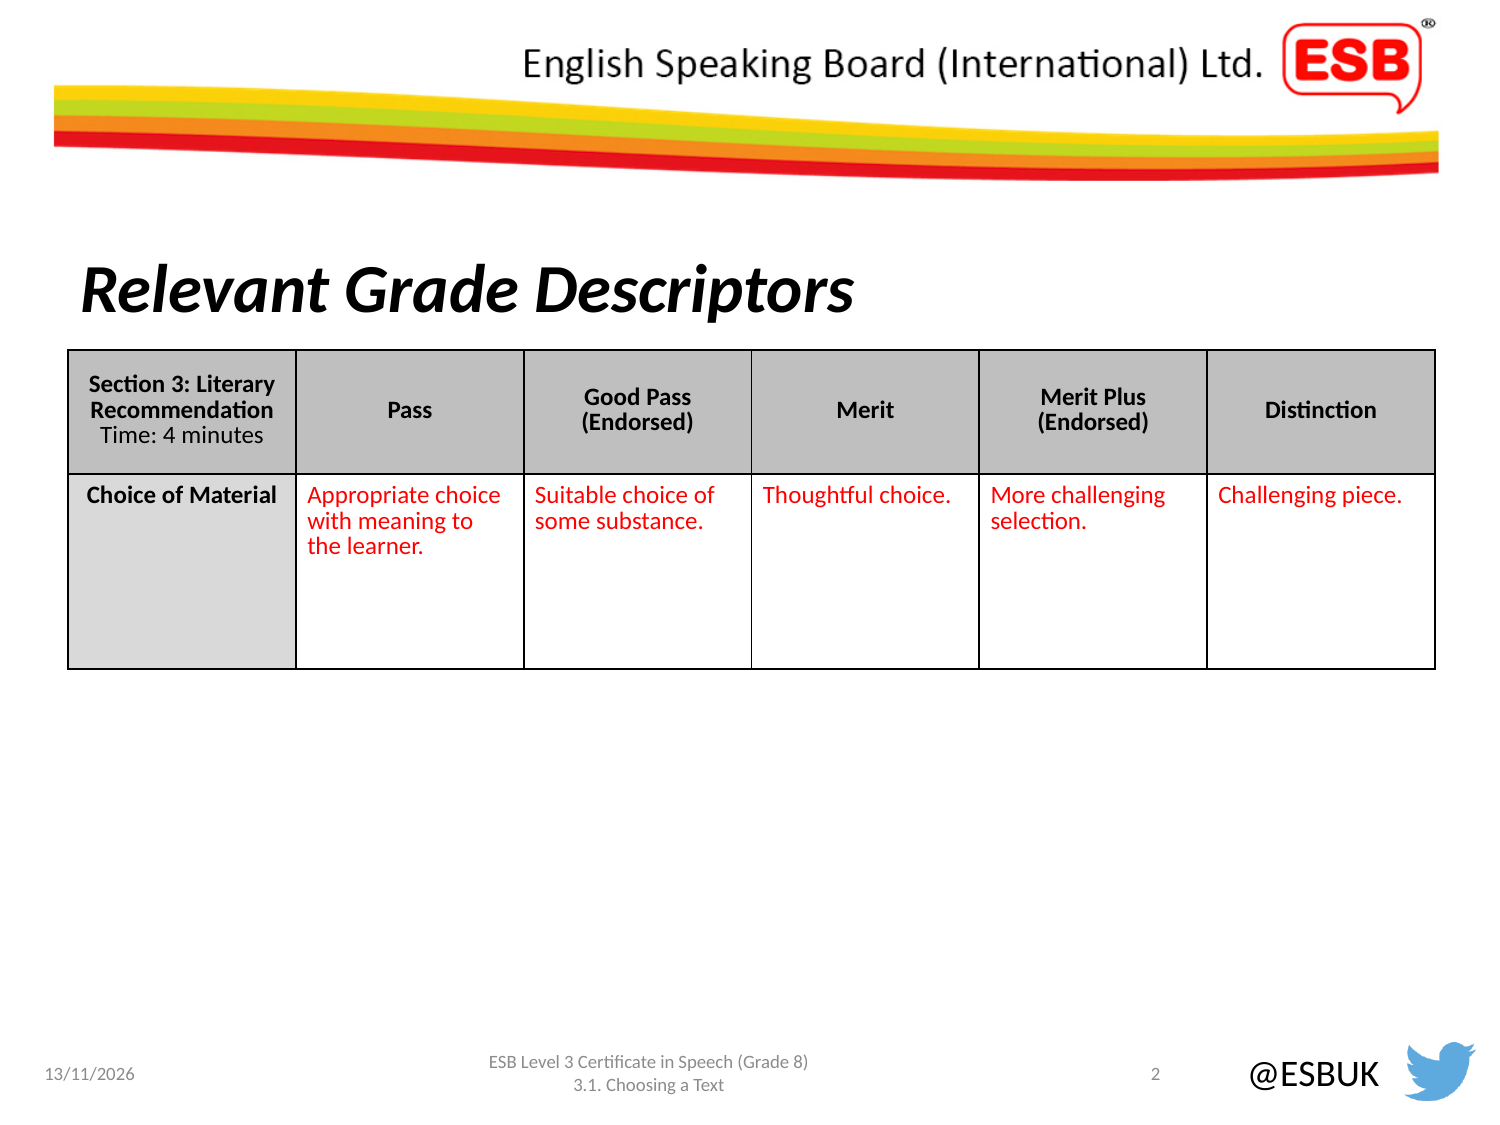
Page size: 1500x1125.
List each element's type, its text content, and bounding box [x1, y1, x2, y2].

table_cell Choice of Material [69, 475, 295, 668]
table_header Merit Plus (Endorsed) [980, 351, 1206, 473]
table_header Merit [752, 351, 978, 473]
footer ESB Level 3 Certificate in Speech (Grade 8) 3.1. Choosing a Text [395, 1042, 902, 1103]
table_cell More challenging selection. [980, 475, 1206, 668]
picture [0, 0, 1500, 189]
slide_number 2 [930, 1042, 1176, 1103]
table_header Section 3: Literary Recommendation Time: 4 minutes [69, 351, 295, 473]
table_header Good Pass (Endorsed) [525, 351, 751, 473]
title Relevant Grade Descriptors [64, 219, 1359, 362]
table_header Pass [297, 351, 523, 473]
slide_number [29, 1042, 367, 1103]
table_header Distinction [1208, 351, 1434, 473]
table_cell Thoughtful choice. [752, 475, 978, 668]
table_cell Suitable choice of some substance. [525, 475, 751, 668]
table_cell Challenging piece. [1208, 475, 1434, 668]
table_cell Appropriate choice with meaning to the learner. [297, 475, 523, 668]
picture [1404, 1042, 1476, 1101]
